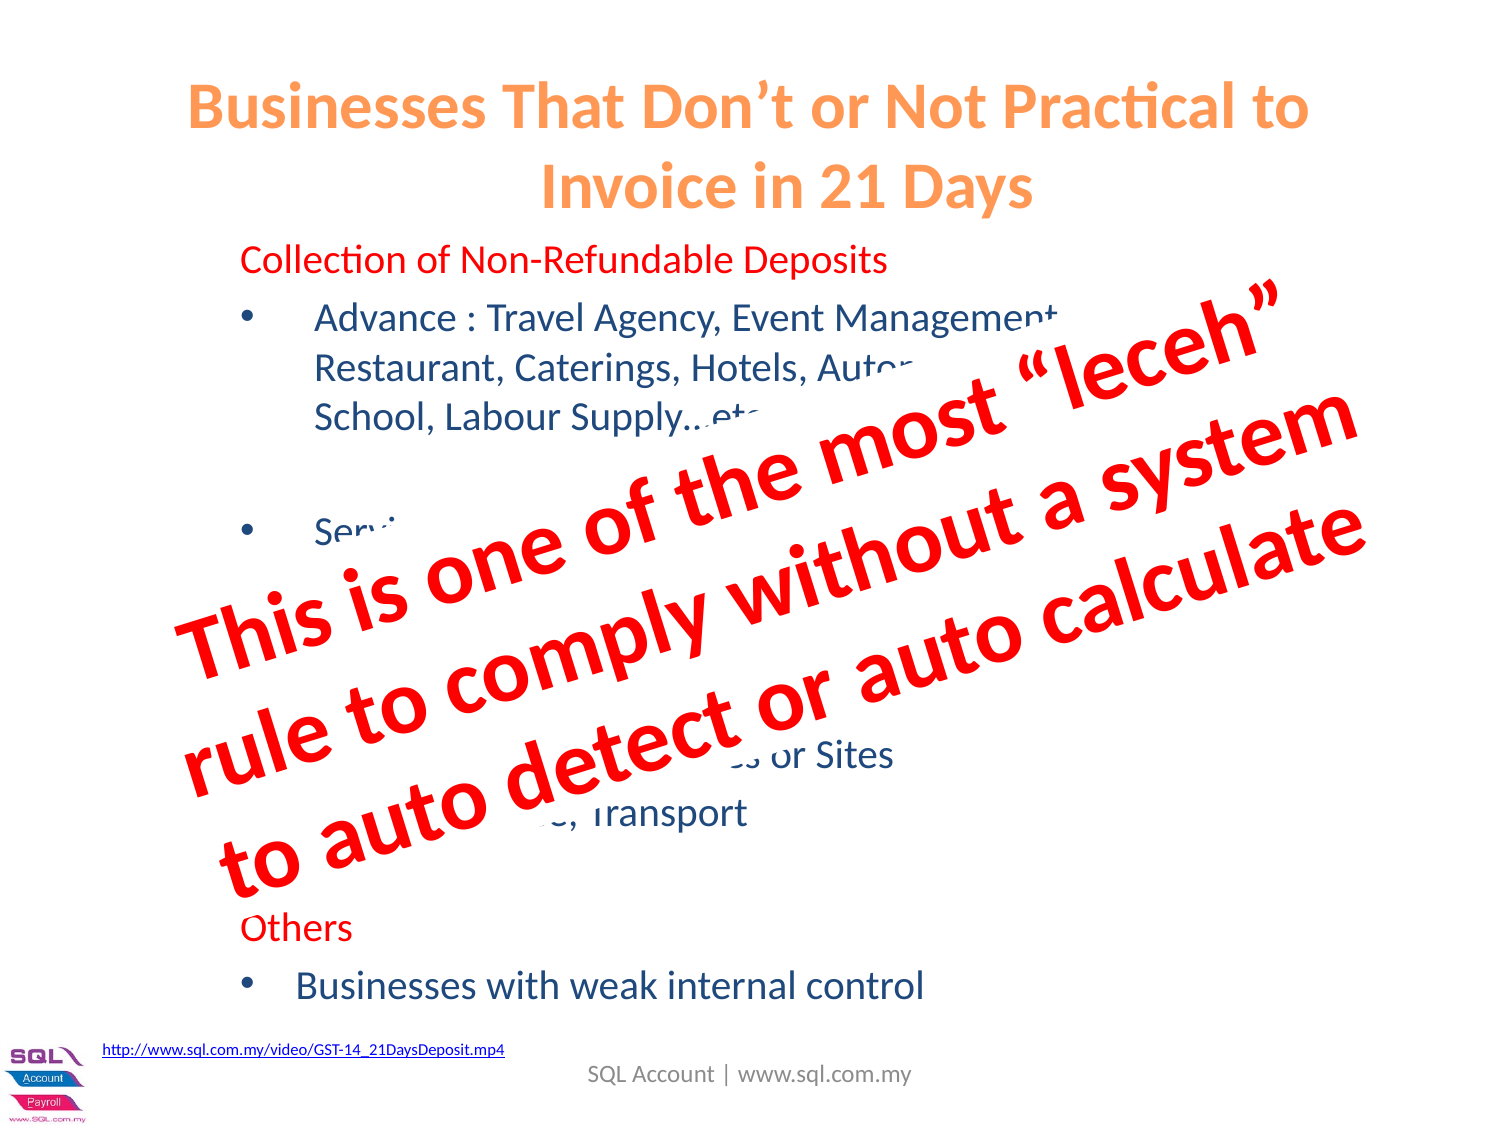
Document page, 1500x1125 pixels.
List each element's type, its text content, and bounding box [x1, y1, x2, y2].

text_box http://www.sql.com.my/video/GST-14_21DaysDeposit.mp4 [87, 1031, 575, 1067]
subtitle Collection of Non-Refundable Deposits Advance : Travel Agency, Event Management, Restaurant, Caterings, Hotels, Automobile Trading, School, Labour Supply…etc. Services Rendered Upon Deposits : Opticians, Repair Works, Project Based Work, Advertising Agencies…etc. Delivery of Goods/Services Supply to Large Businesses or Sites Courier Service, Transport Others Businesses with weak internal control [225, 236, 1275, 576]
picture [0, 1044, 91, 1125]
subtitle Collection of Non-Refundable Deposits Advance : Travel Agency, Event Management, Restaurant, Caterings, Hotels, Automobile Trading, School, Labour Supply…etc. Services Rendered Upon Deposits : Opticians, Repair Works, Project Based Work, Advertising Agencies…etc. Delivery of Goods/Services Supply to Large Businesses or Sites Courier Service, Transport Others Businesses with weak internal control [225, 597, 1275, 1023]
text_box This is one of the most “leceh” rule to comply without a system to auto detect or auto calculate [73, 221, 1462, 942]
text_box Businesses That Don’t or Not Practical to Invoice in 21 Days [74, 47, 1425, 236]
footer SQL Account | www.sql.com.my [512, 1042, 988, 1103]
